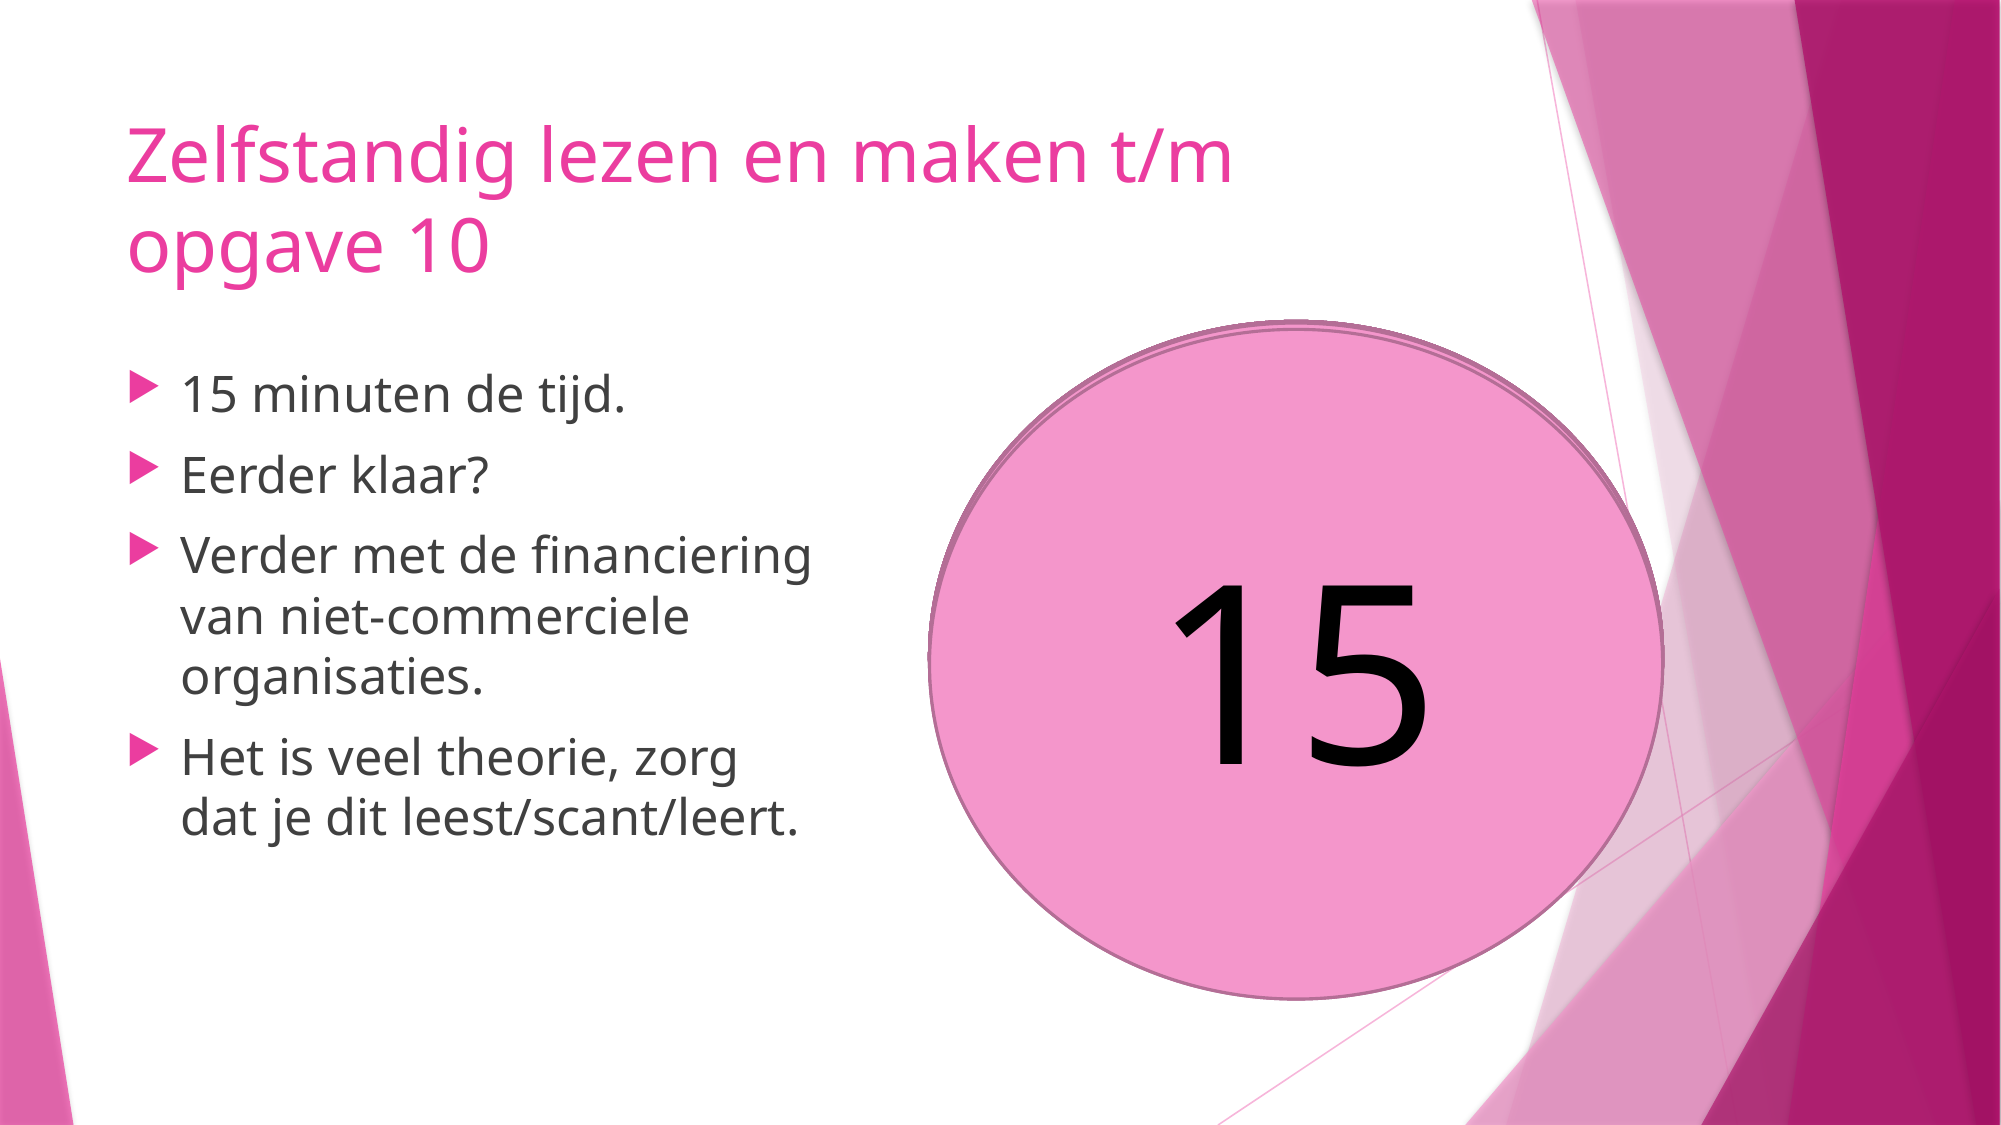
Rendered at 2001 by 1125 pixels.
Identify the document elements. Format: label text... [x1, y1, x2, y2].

text_box 15 [927, 327, 1665, 1001]
list 15 minuten de tijd. Eerder klaar? Verder met de financiering van niet-commerciele organisaties. Het is veel theorie, zorg dat je dit leest/scant/leert. [111, 354, 831, 962]
title Zelfstandig lezen en maken t/m opgave 10 [111, 99, 1522, 317]
text_box 14 [930, 321, 1662, 621]
